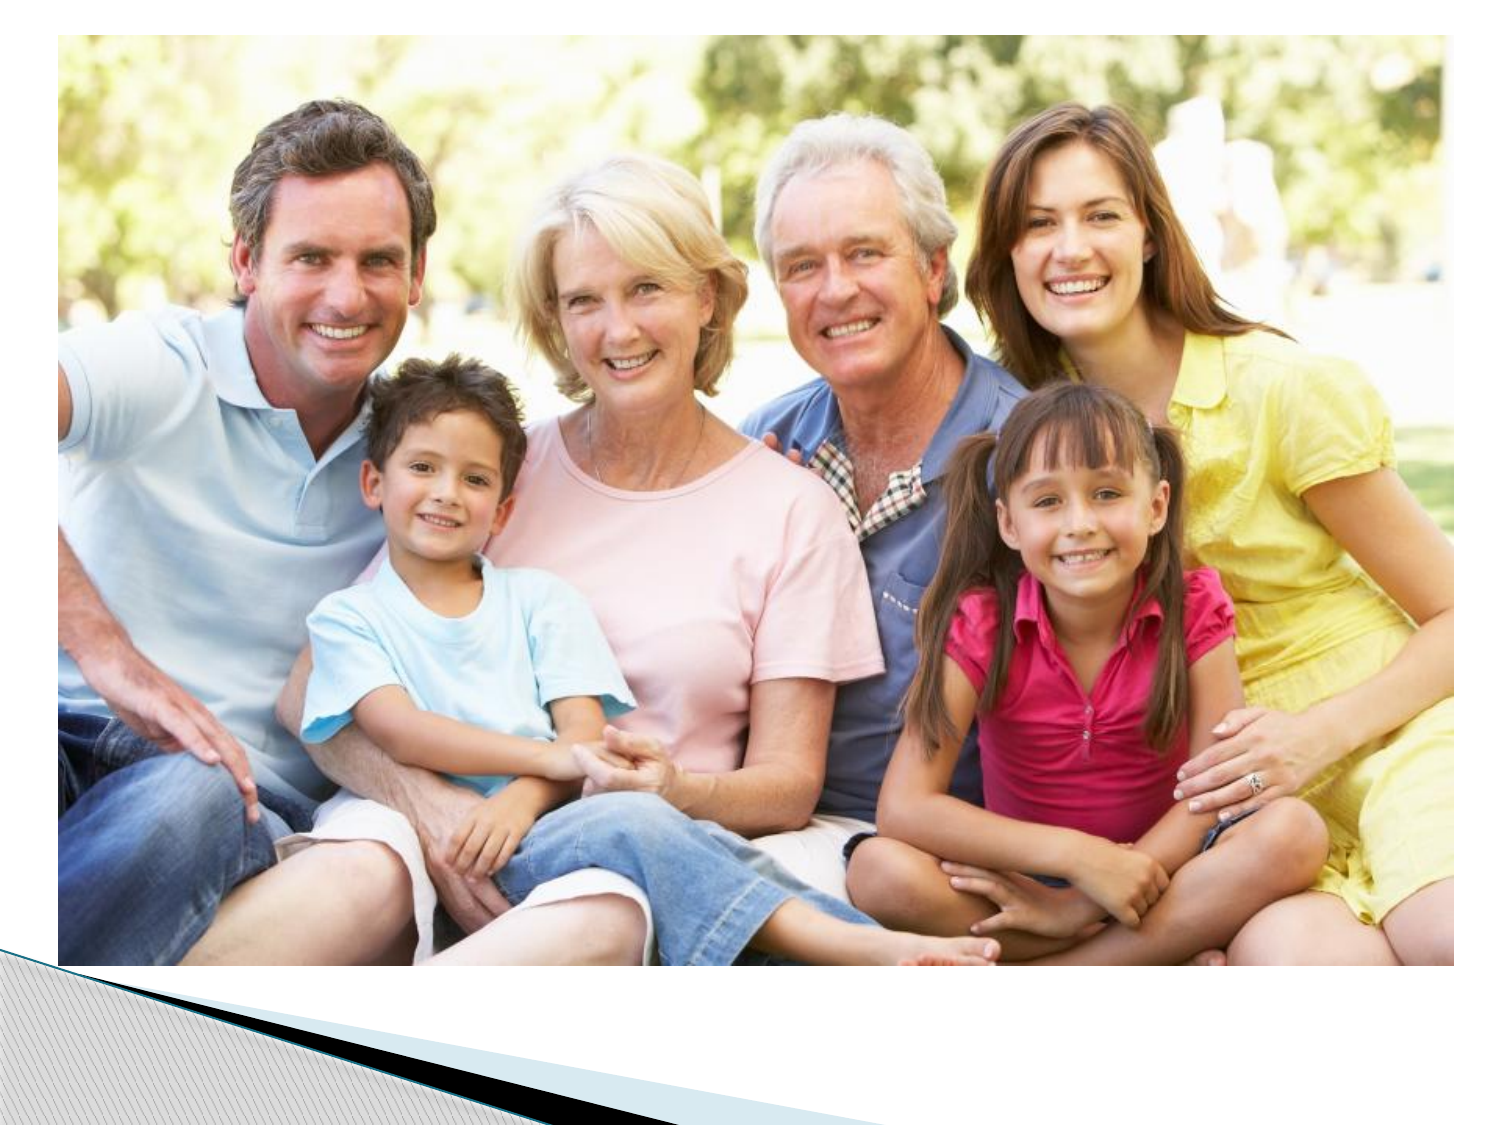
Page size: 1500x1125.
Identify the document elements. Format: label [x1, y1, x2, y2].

list [58, 34, 1454, 966]
